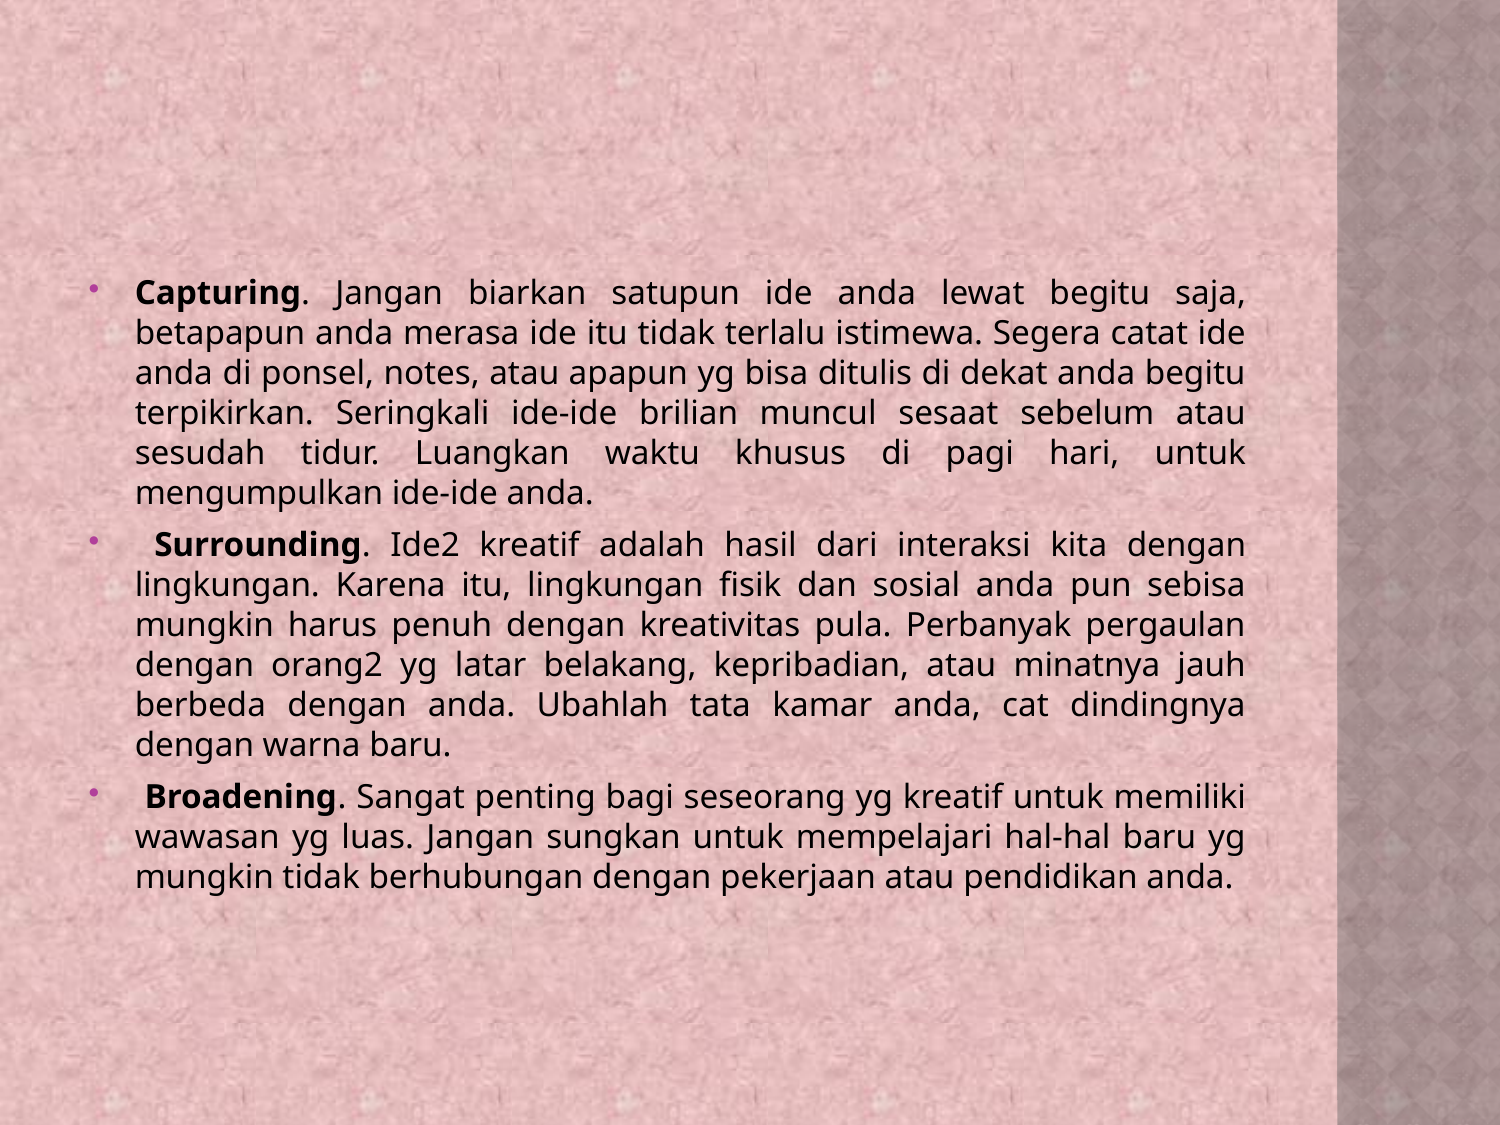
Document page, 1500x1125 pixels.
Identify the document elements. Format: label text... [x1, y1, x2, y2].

list Capturing. Jangan biarkan satupun ide anda lewat begitu saja, betapapun anda merasa ide itu tidak terlalu istimewa. Segera catat ide anda di ponsel, notes, atau apapun yg bisa ditulis di dekat anda begitu terpikirkan. Seringkali ide-ide brilian muncul sesaat sebelum atau sesudah tidur. Luangkan waktu khusus di pagi hari, untuk mengumpulkan ide-ide anda. Surrounding. Ide2 kreatif adalah hasil dari interaksi kita dengan lingkungan. Karena itu, lingkungan fisik dan sosial anda pun sebisa mungkin harus penuh dengan kreativitas pula. Perbanyak pergaulan dengan orang2 yg latar belakang, kepribadian, atau minatnya jauh berbeda dengan anda. Ubahlah tata kamar anda, cat dindingnya dengan warna baru. Broadening. Sangat penting bagi seseorang yg kreatif untuk memiliki wawasan yg luas. Jangan sungkan untuk mempelajari hal-hal baru yg mungkin tidak berhubungan dengan pekerjaan atau pendidikan anda. [75, 264, 1263, 1059]
picture [0, 0, 1500, 1125]
